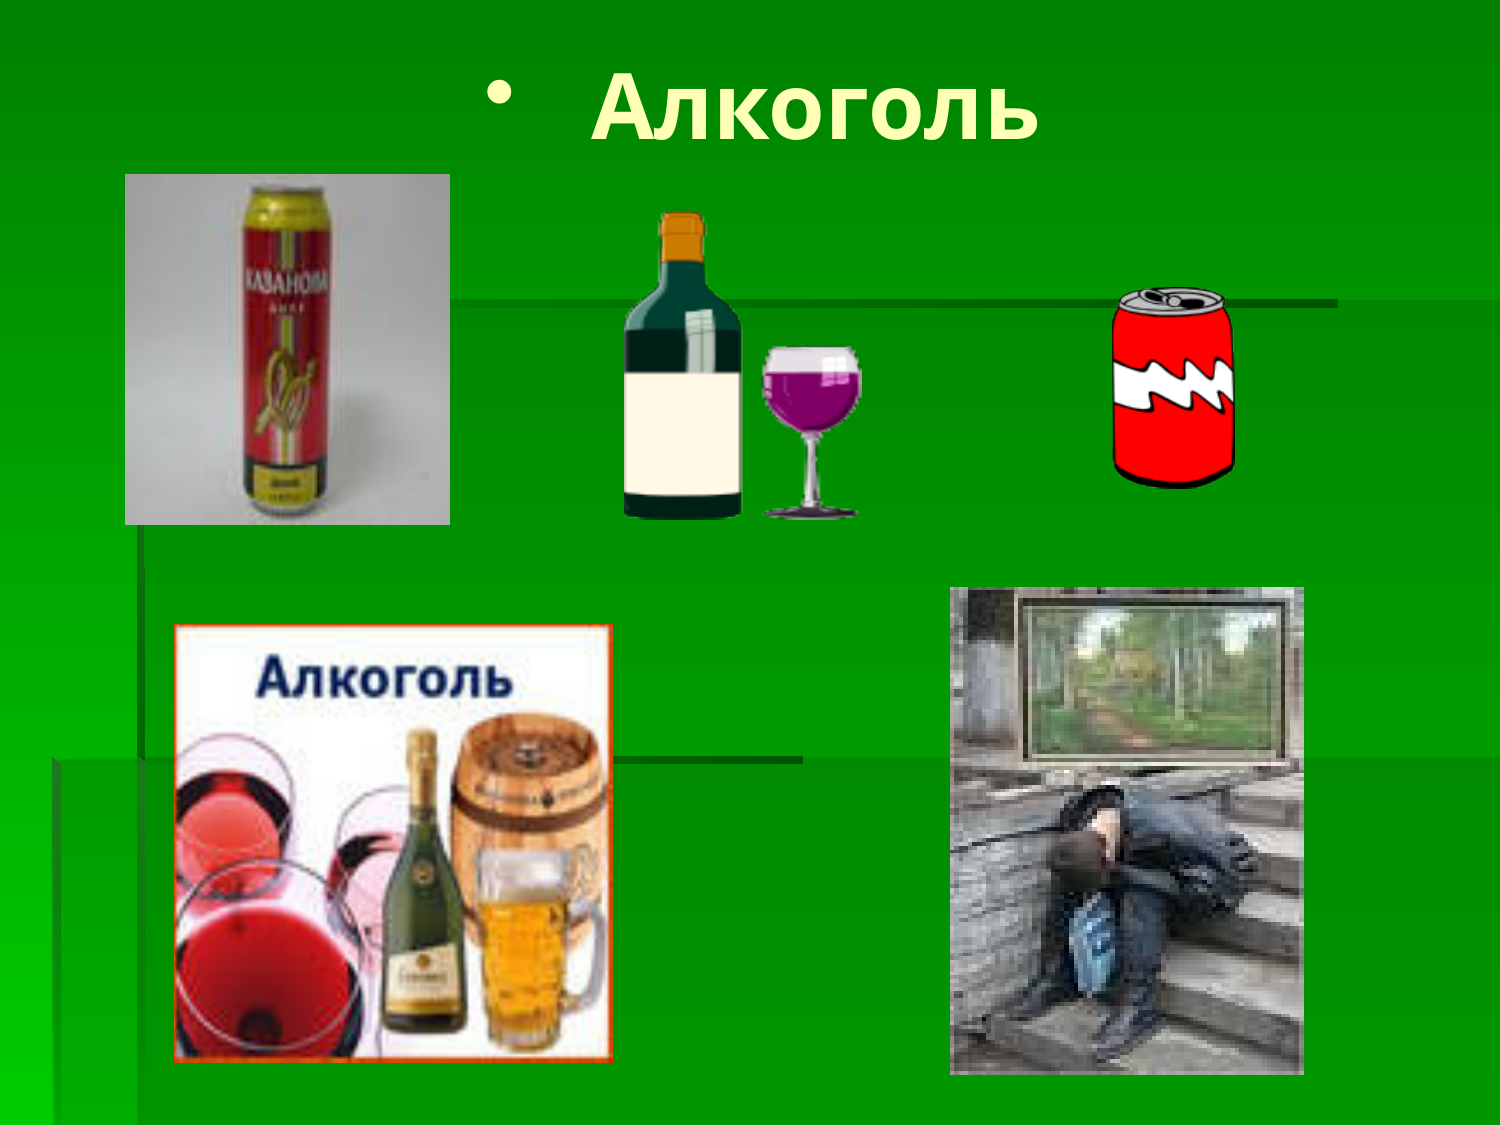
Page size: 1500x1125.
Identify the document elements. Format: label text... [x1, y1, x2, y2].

picture [174, 624, 613, 1063]
picture [124, 174, 451, 526]
title Алкоголь [74, 39, 1451, 276]
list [1112, 287, 1235, 489]
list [624, 212, 862, 520]
picture [949, 587, 1304, 1076]
